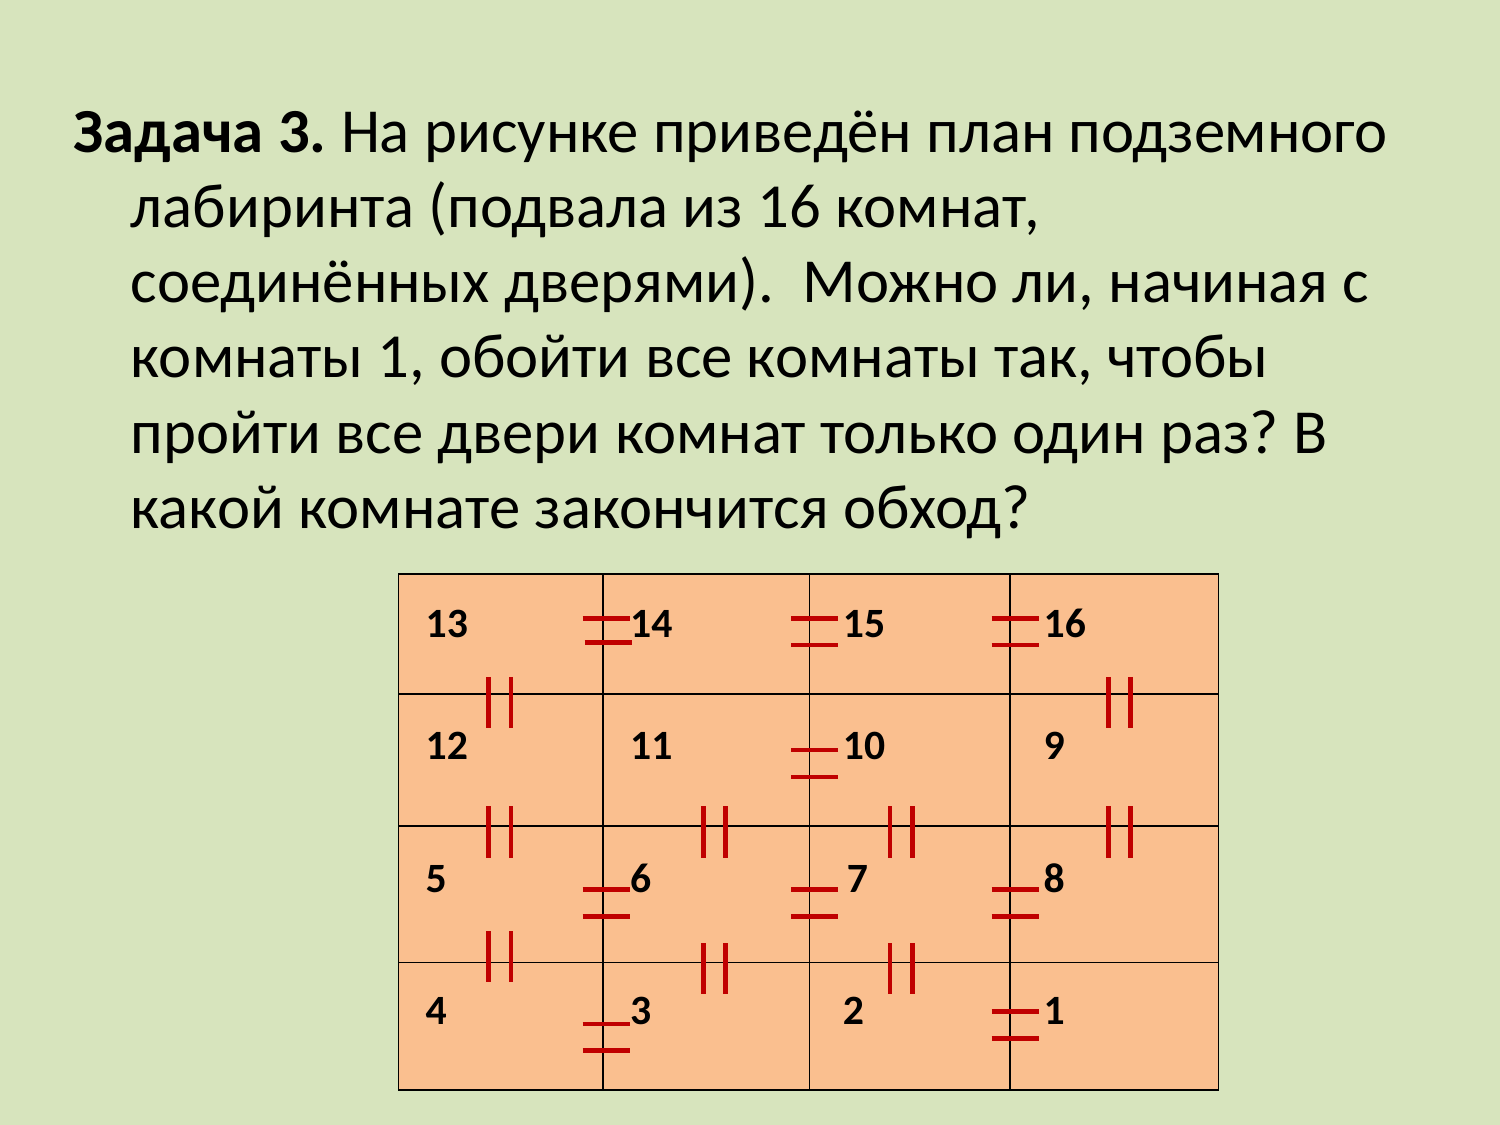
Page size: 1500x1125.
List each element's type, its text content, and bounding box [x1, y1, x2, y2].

list Задача 3. На рисунке приведён план подземного лабиринта (подвала из 16 комнат, соединённых дверями). Можно ли, начиная с комнаты 1, обойти все комнаты так, чтобы пройти все двери комнат только один раз? В какой комнате закончится обход? [58, 82, 1409, 598]
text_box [398, 573, 1219, 1091]
